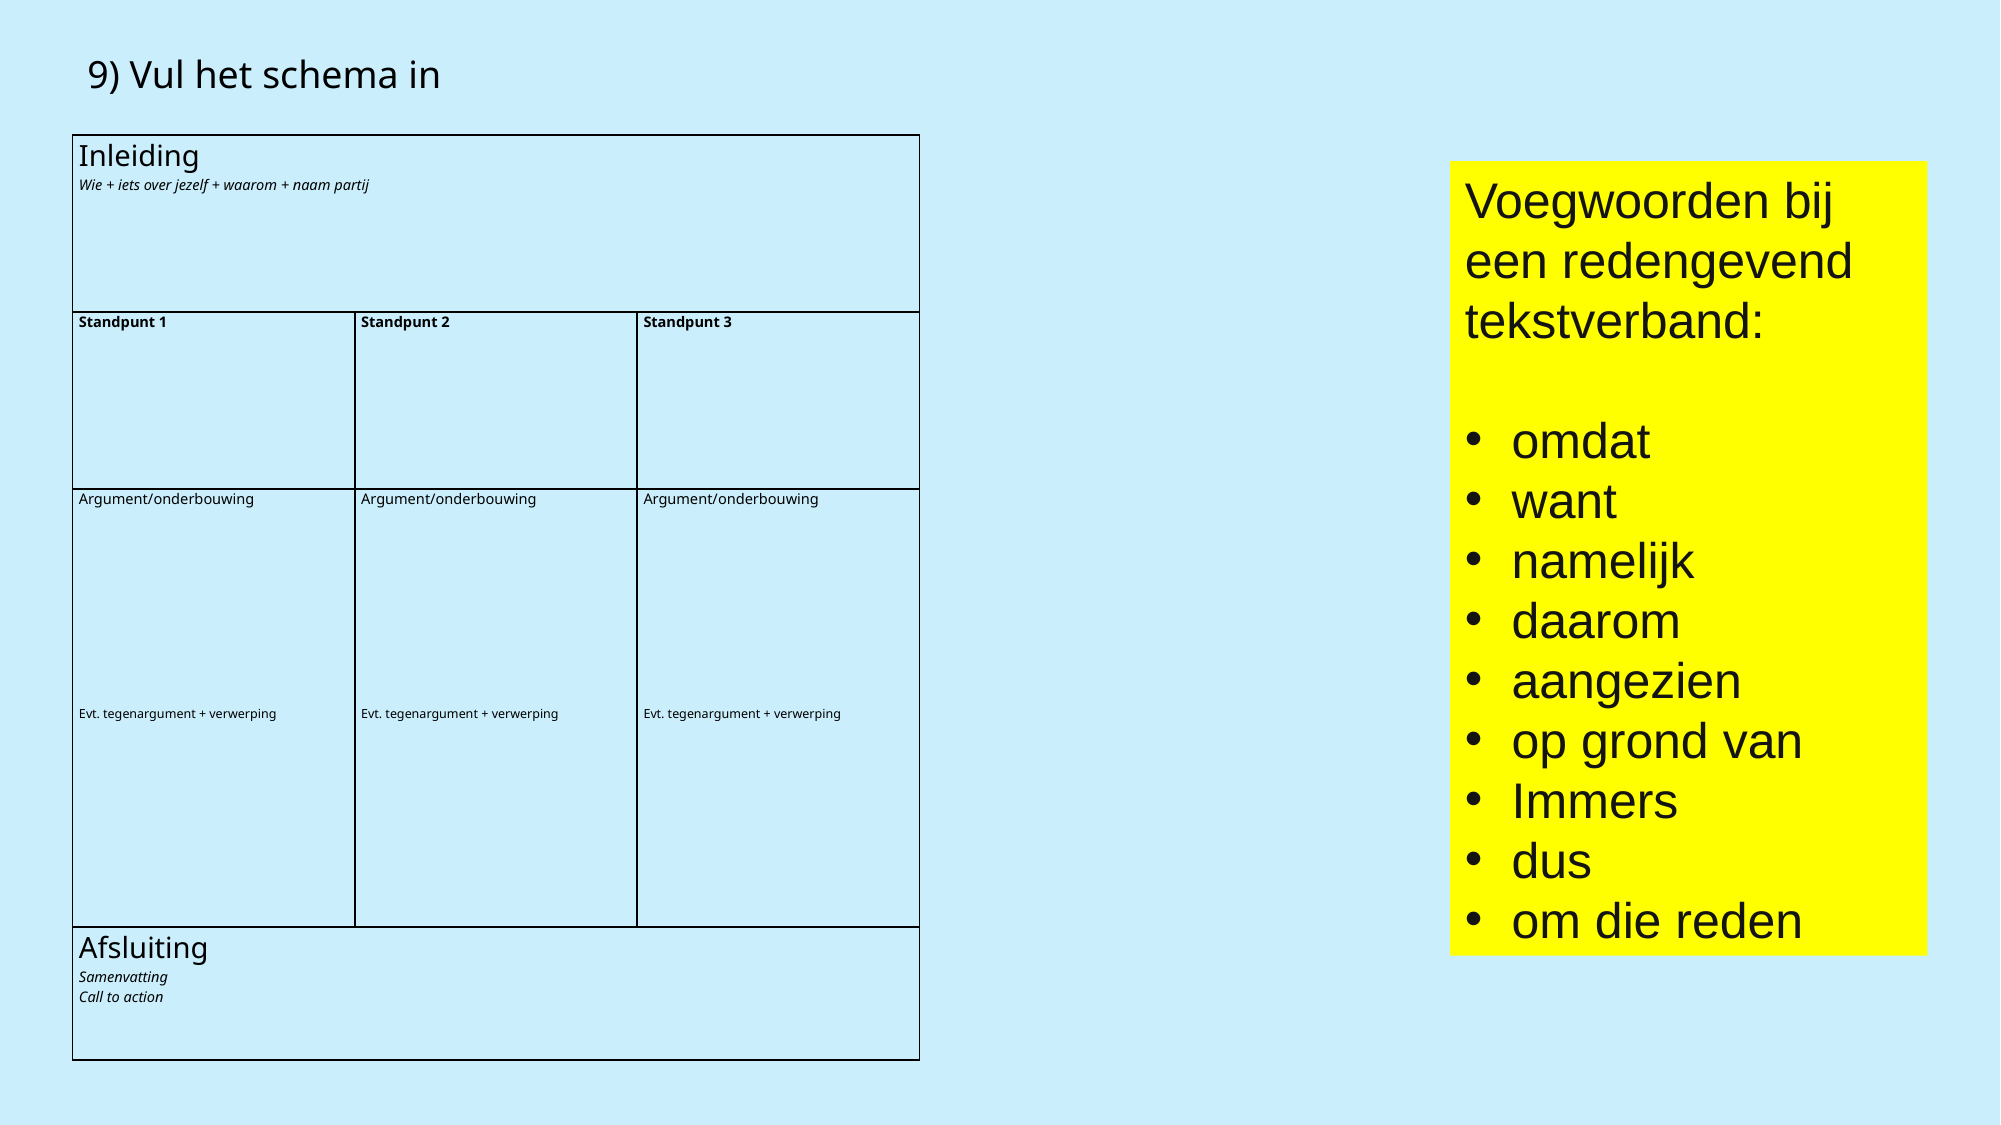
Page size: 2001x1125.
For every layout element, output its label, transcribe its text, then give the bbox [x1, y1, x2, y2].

text_box 9) Vul het schema in [72, 44, 1074, 104]
text_box Voegwoorden bij een redengevend tekstverband: omdat want namelijk daarom aangezien op grond van Immers dus om die reden [1450, 161, 1928, 956]
table_cell Standpunt 2 [356, 313, 636, 488]
table_cell Argument/onderbouwing Evt. tegenargument + verwerping [73, 490, 354, 926]
table_cell Standpunt 3 [638, 313, 919, 488]
table_header Inleiding Wie + iets over jezelf + waarom + naam partij [73, 136, 919, 311]
table_cell Argument/onderbouwing Evt. tegenargument + verwerping [356, 490, 636, 926]
table_cell Argument/onderbouwing Evt. tegenargument + verwerping [638, 490, 919, 926]
table_cell Standpunt 1 [73, 313, 354, 488]
table_cell Afsluiting Samenvatting Call to action [73, 928, 919, 1059]
